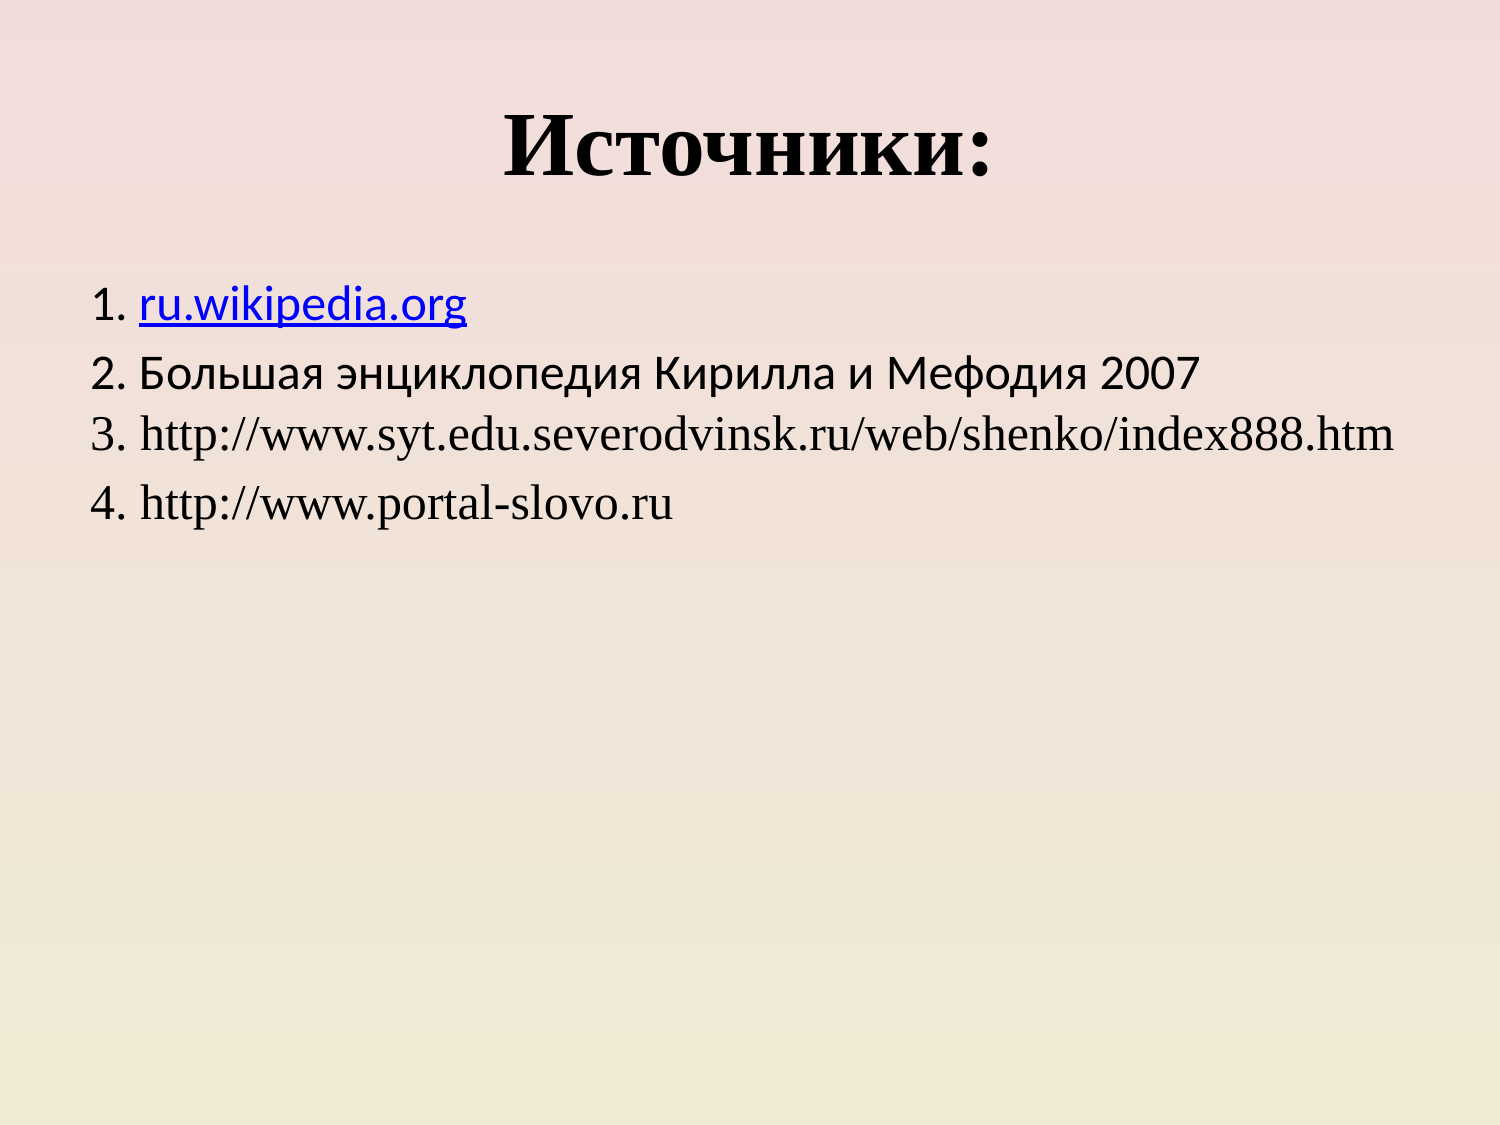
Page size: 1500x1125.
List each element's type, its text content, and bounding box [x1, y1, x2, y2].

title Источники: [75, 45, 1425, 233]
list 1. ru.wikipedia.org 2. Большая энциклопедия Кирилла и Мефодия 2007 3. http://www.syt.edu.severodvinsk.ru/web/shenko/index888.htm 4. http://www.portal-slovo.ru [75, 262, 1425, 1005]
